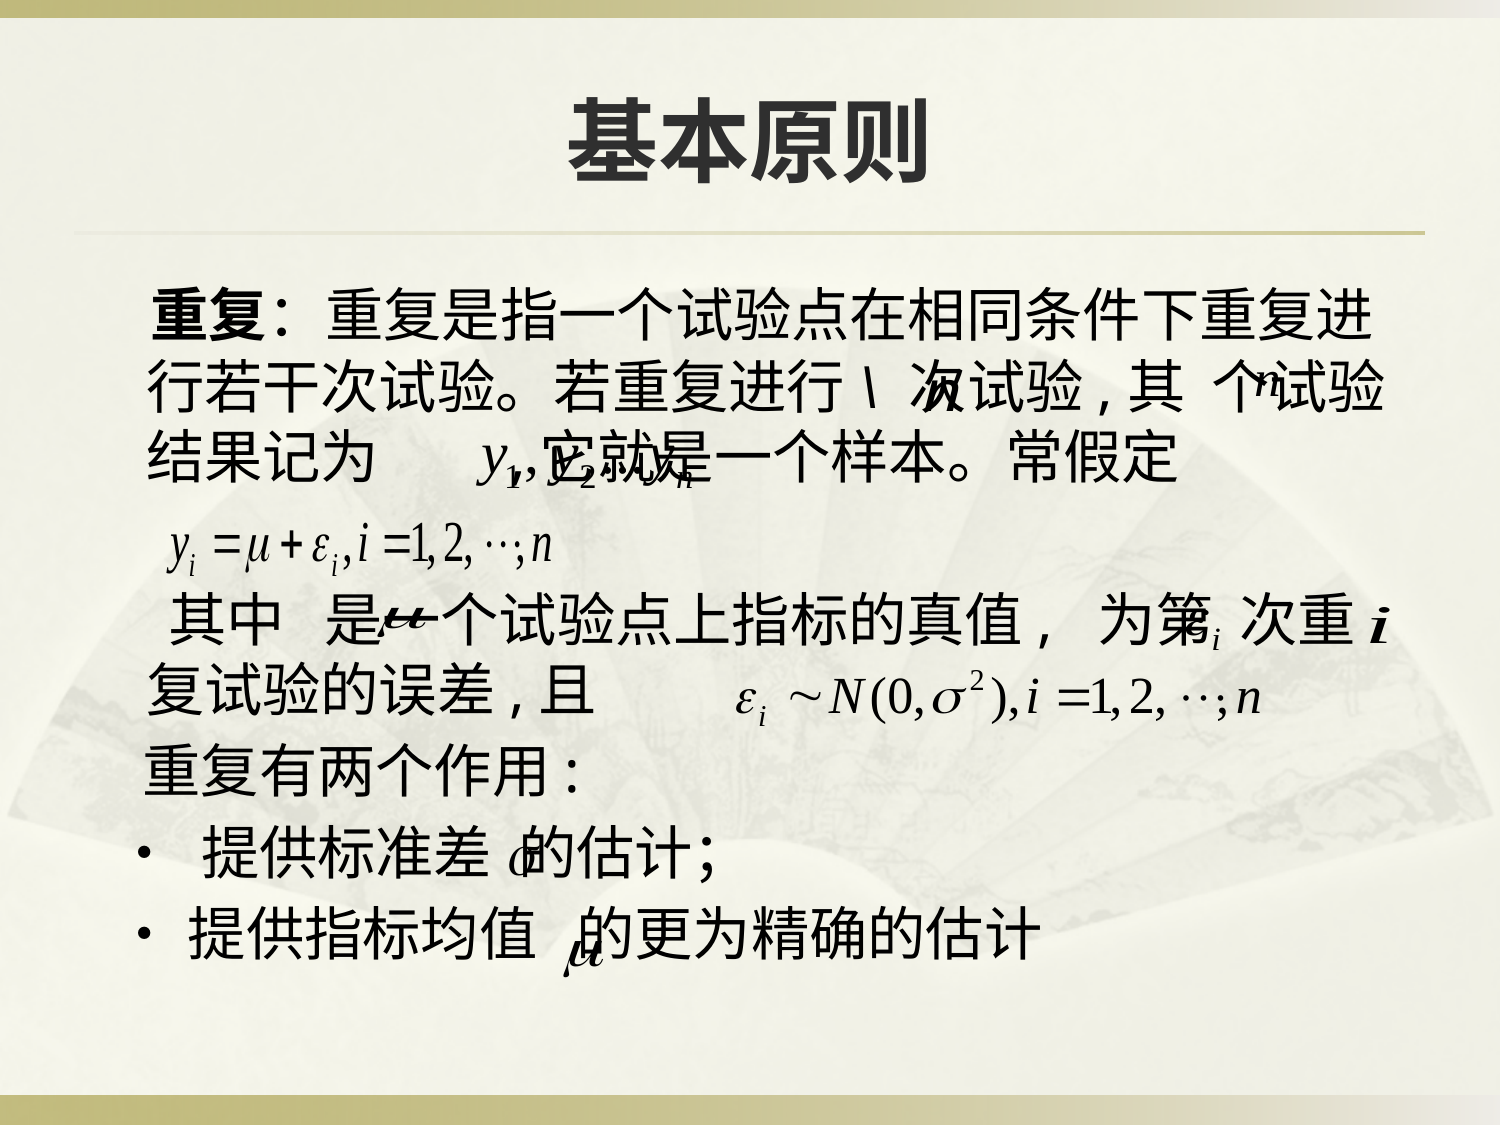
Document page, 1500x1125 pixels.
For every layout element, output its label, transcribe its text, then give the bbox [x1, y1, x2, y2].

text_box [1174, 578, 1235, 656]
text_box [548, 928, 622, 990]
list 重复：重复是指一个试验点在相同条件下重复进行若干次试验。若重复进行\ 次试验,其 个试验结果记为 ,它就是一个样本。常假定 其中 是一个试验点上指标的真值, 为第 次重复试验的误差,且 重复有两个作用: • 提供标准差 的估计； •提供指标均值 的更为精确的估计 [75, 262, 1425, 1032]
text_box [1351, 597, 1412, 658]
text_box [914, 372, 972, 422]
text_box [725, 656, 1271, 741]
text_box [465, 408, 706, 504]
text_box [158, 502, 562, 591]
title 基本原则 [75, 45, 1425, 233]
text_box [501, 833, 551, 892]
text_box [359, 597, 448, 648]
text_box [1245, 361, 1292, 410]
